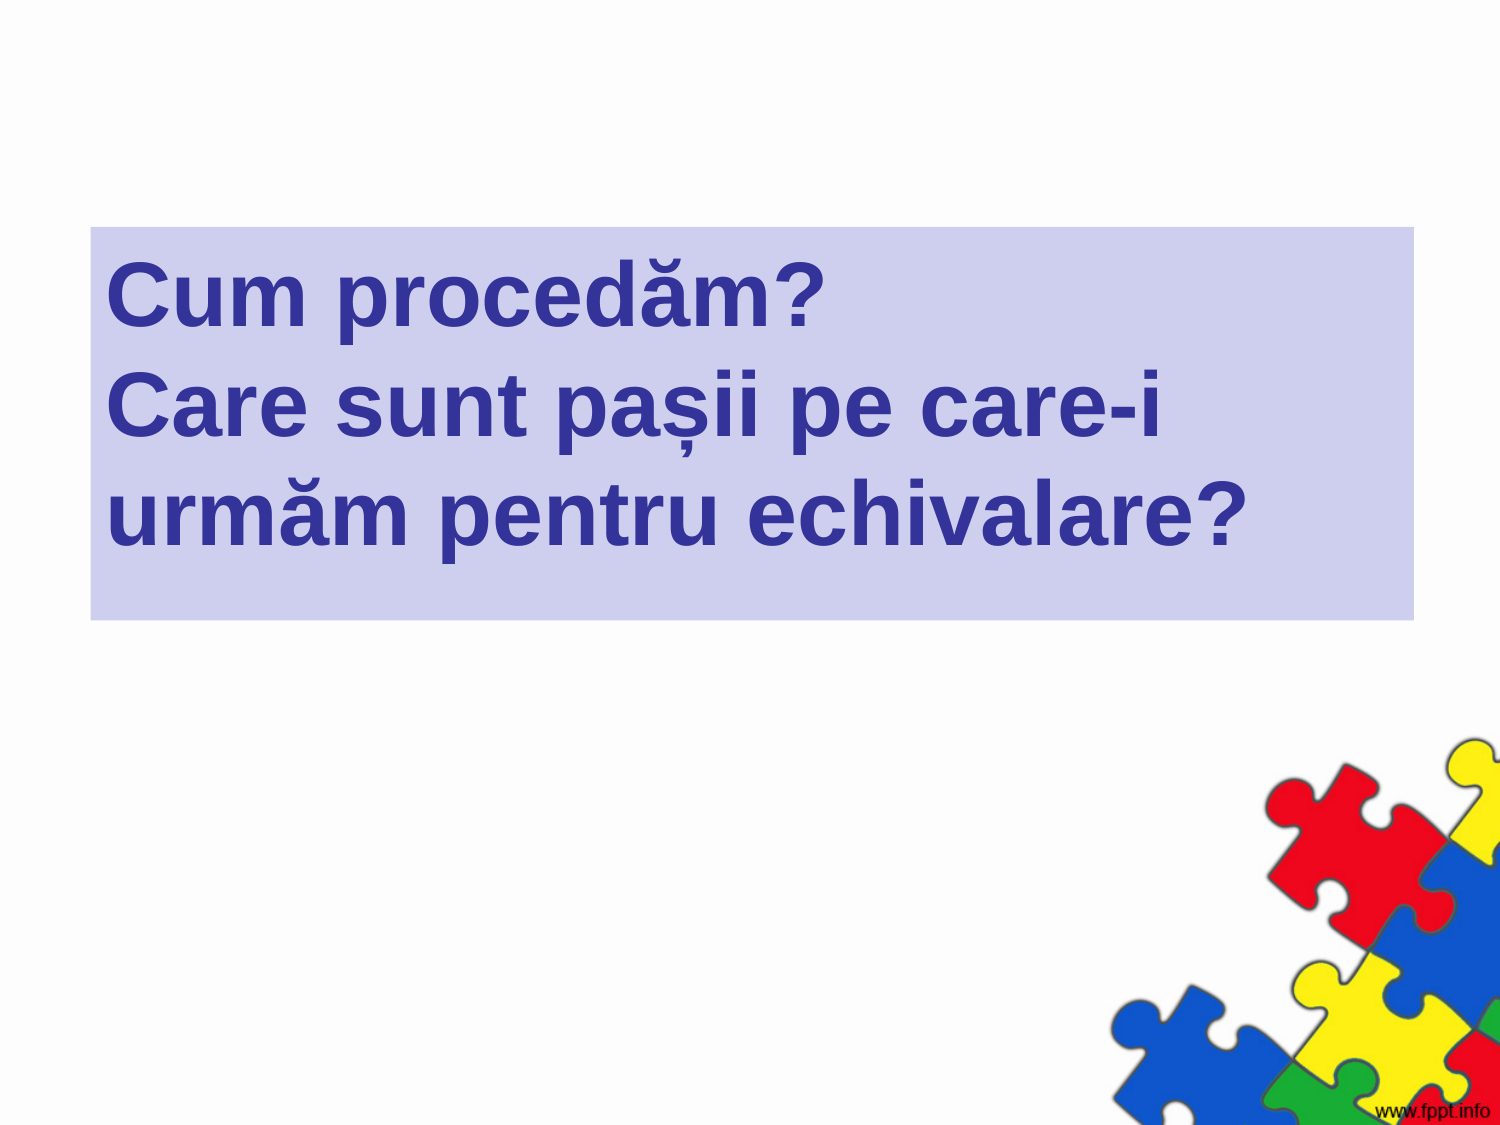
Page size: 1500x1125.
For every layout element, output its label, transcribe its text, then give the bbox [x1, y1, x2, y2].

text_box Cum procedăm? Care sunt pașii pe care-i urmăm pentru echivalare? [90, 226, 1414, 621]
picture [0, 0, 1500, 1125]
